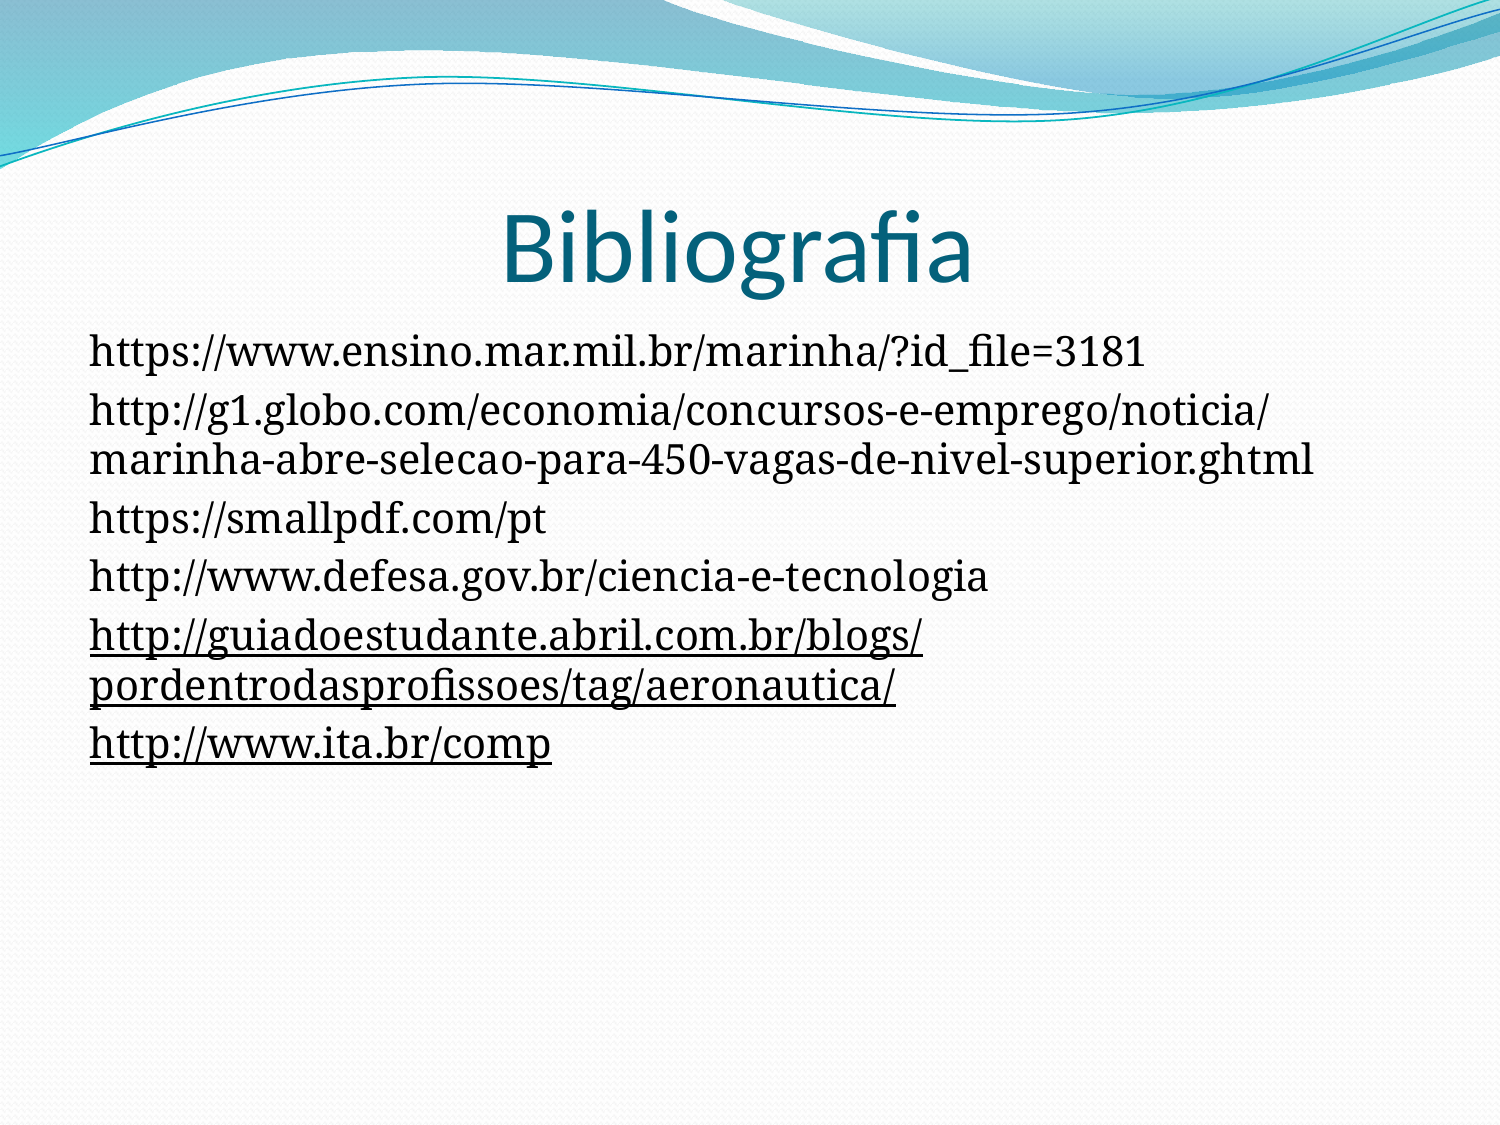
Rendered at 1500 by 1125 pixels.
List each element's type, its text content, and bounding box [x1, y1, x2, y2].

title Bibliografia [75, 115, 1425, 303]
list https://www.ensino.mar.mil.br/marinha/?id_file=3181 http://g1.globo.com/economia/concursos-e-emprego/noticia/marinha-abre-selecao-para-450-vagas-de-nivel-superior.ghtml https://smallpdf.com/pt http://www.defesa.gov.br/ciencia-e-tecnologia http://guiadoestudante.abril.com.br/blogs/pordentrodasprofissoes/tag/aeronautica/ http://www.ita.br/comp [75, 317, 1425, 1038]
